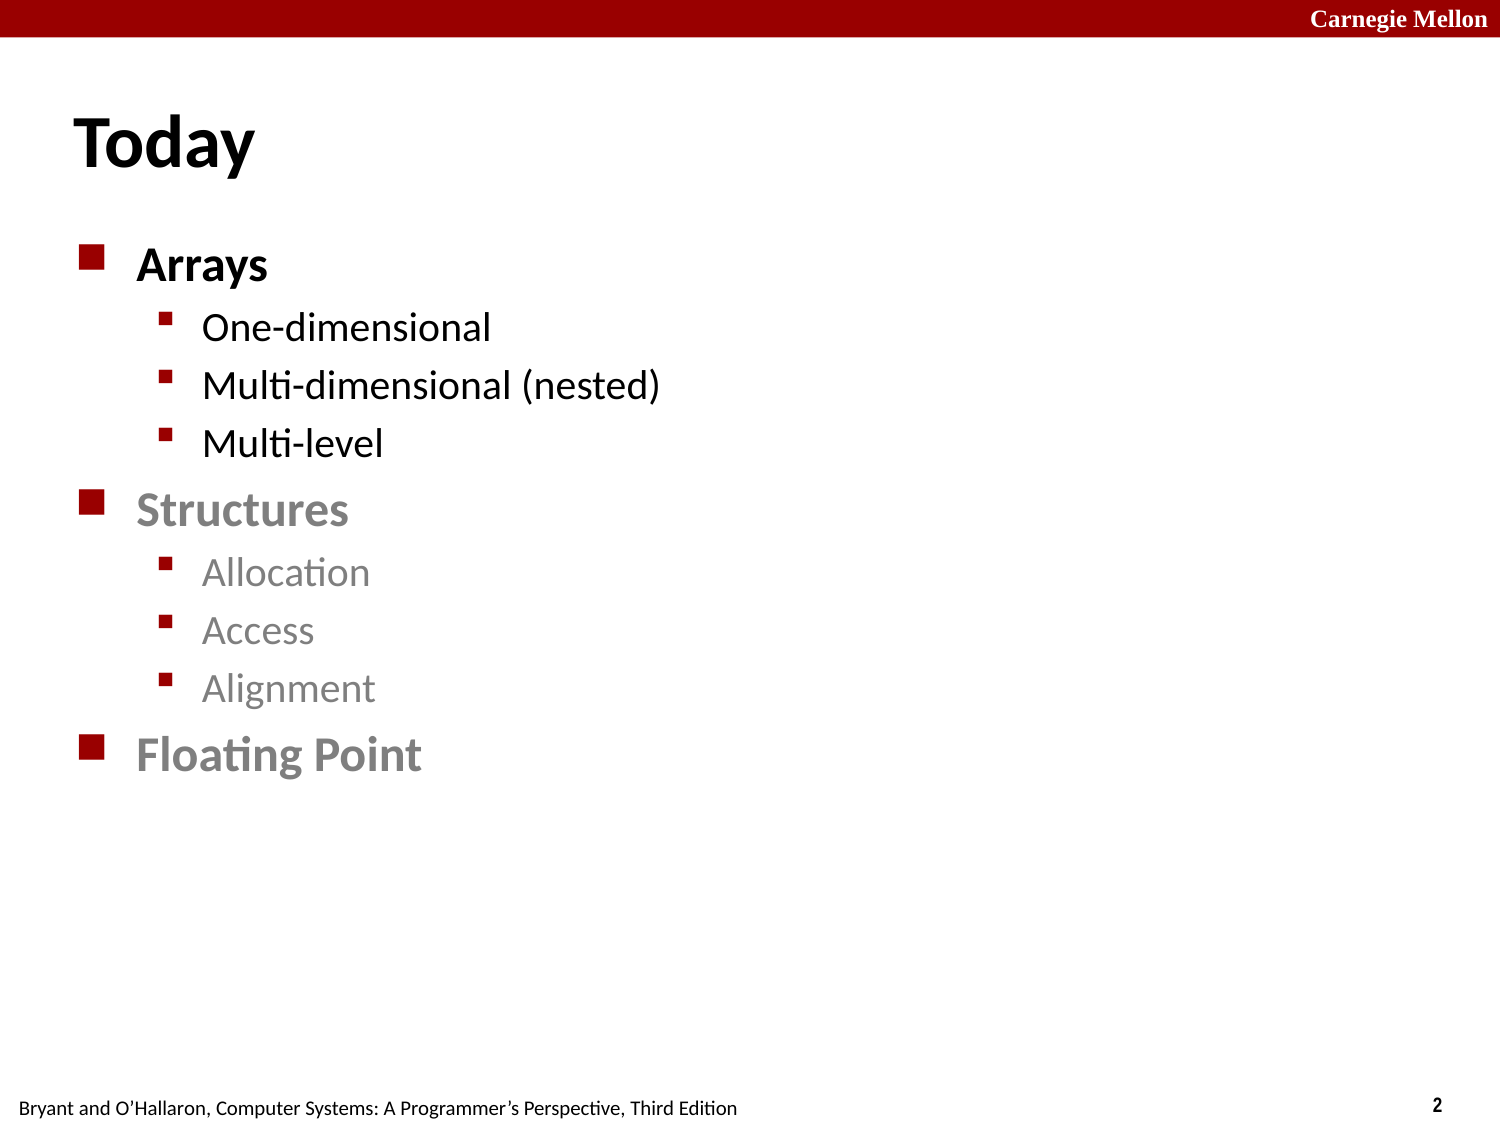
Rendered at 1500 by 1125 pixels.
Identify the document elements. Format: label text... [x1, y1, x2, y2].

list Arrays One-dimensional Multi-dimensional (nested) Multi-level Structures Allocation Access Alignment Floating Point [64, 223, 1361, 1040]
title Today [58, 74, 1305, 201]
